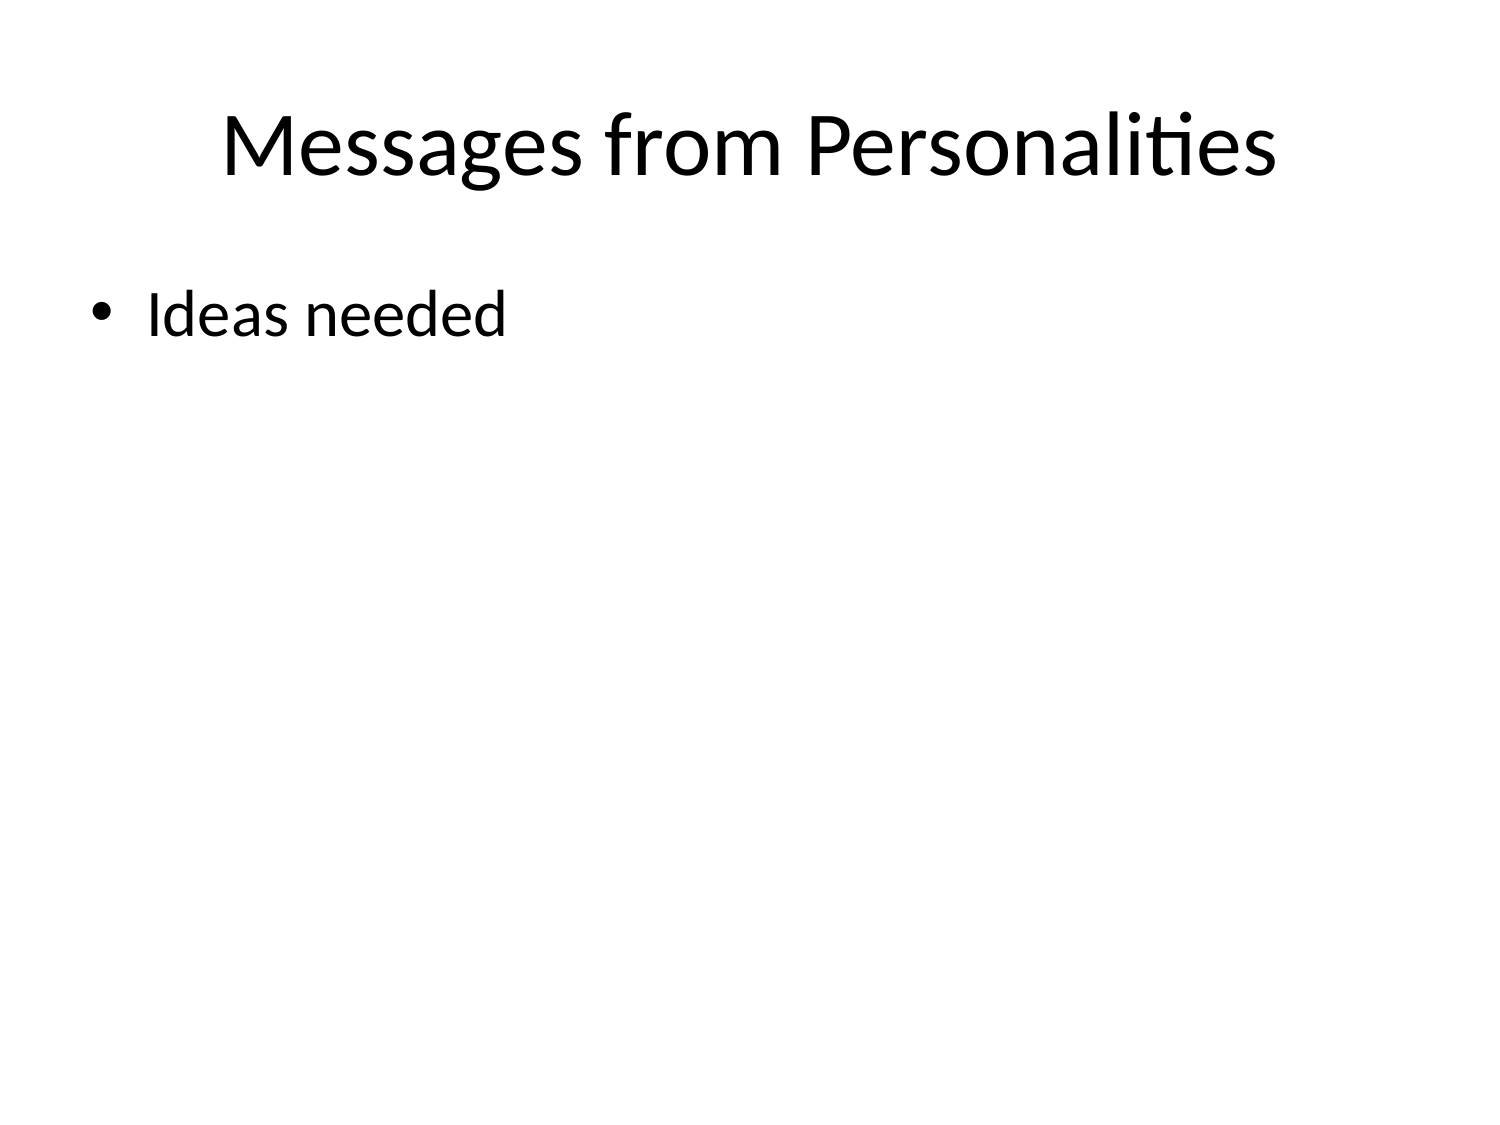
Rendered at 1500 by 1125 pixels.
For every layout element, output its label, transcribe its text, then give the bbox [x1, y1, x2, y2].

title Messages from Personalities [75, 45, 1425, 233]
list Ideas needed [75, 262, 1425, 1005]
